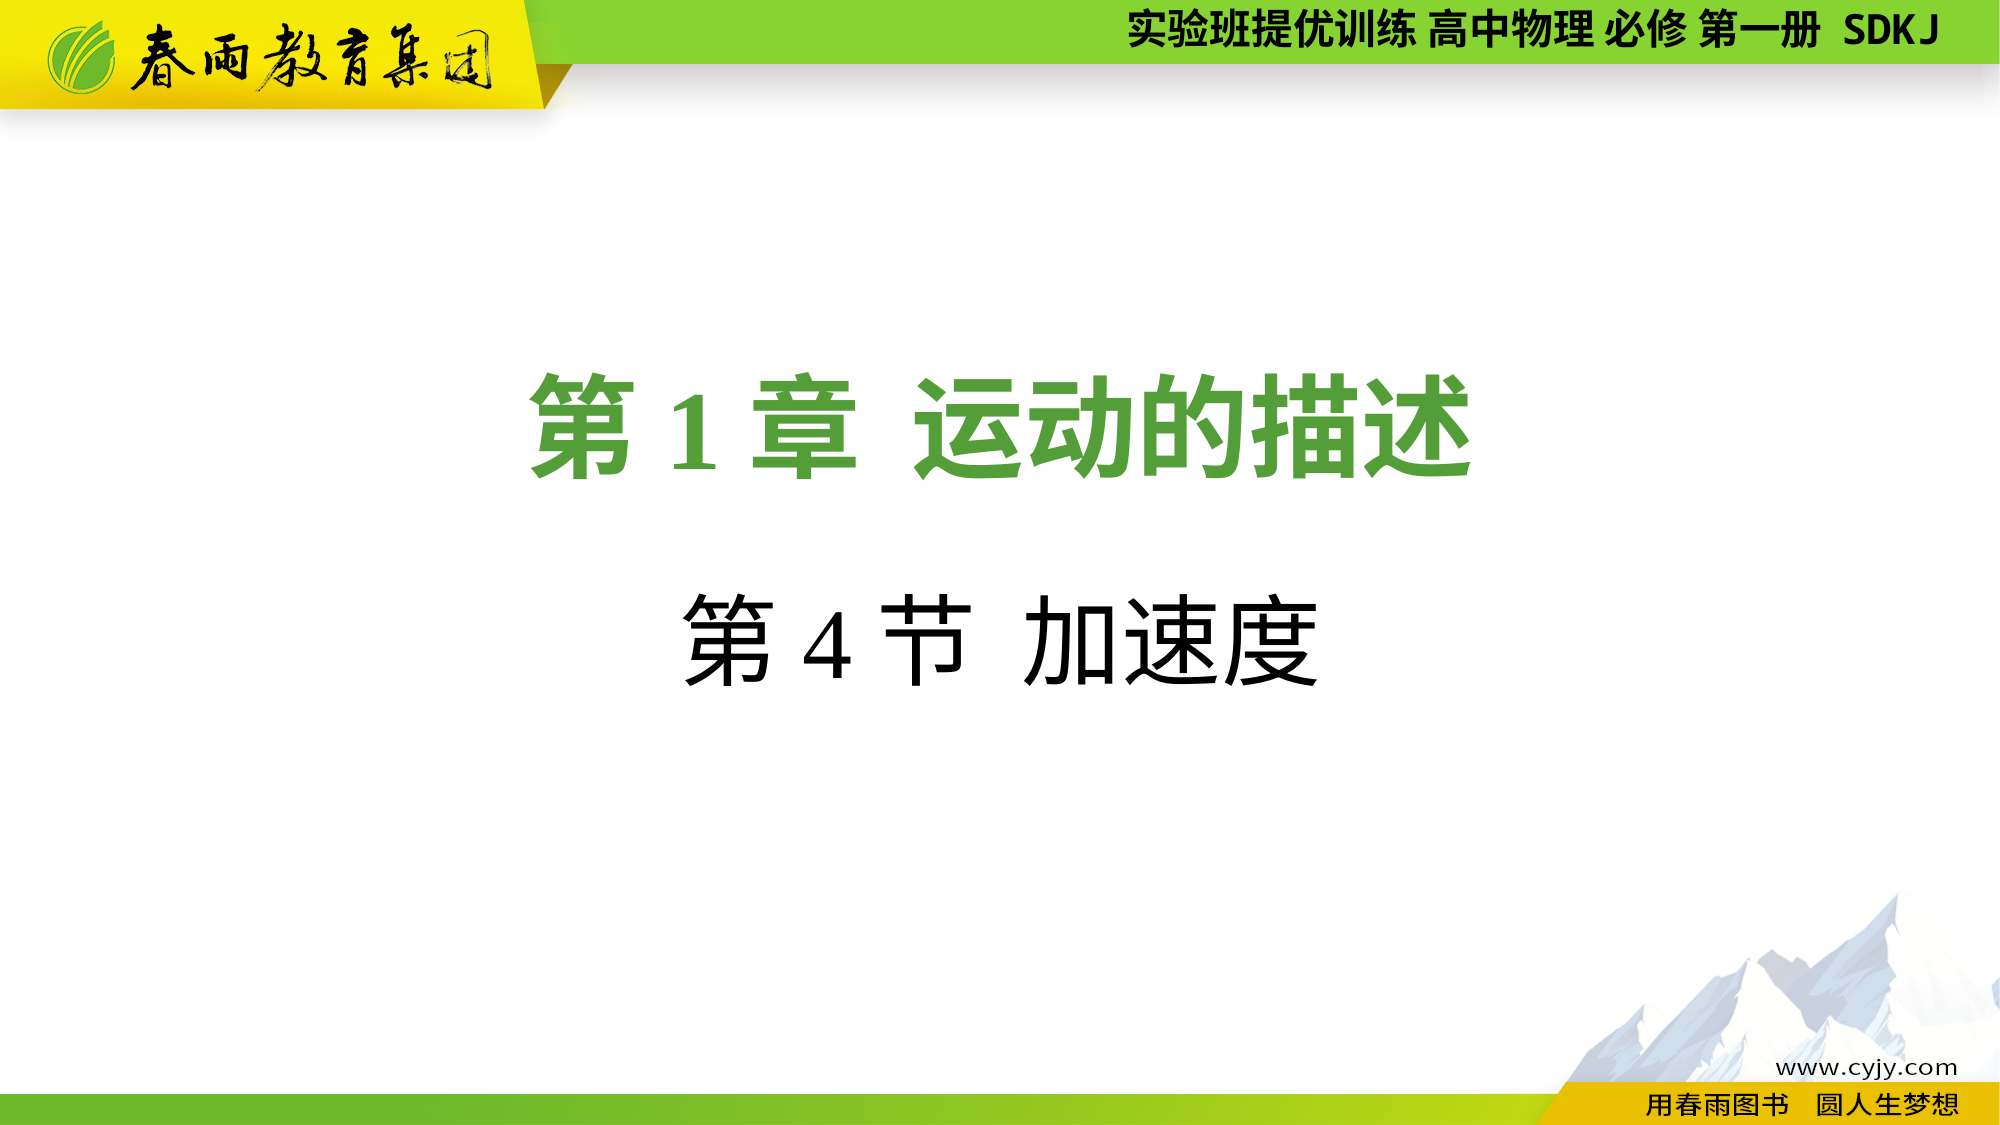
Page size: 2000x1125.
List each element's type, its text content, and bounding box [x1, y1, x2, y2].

text_box 第1章 运动的描述 [54, 282, 1946, 500]
text_box 第4节 加速度 [54, 511, 1946, 706]
picture [0, 0, 2000, 1125]
